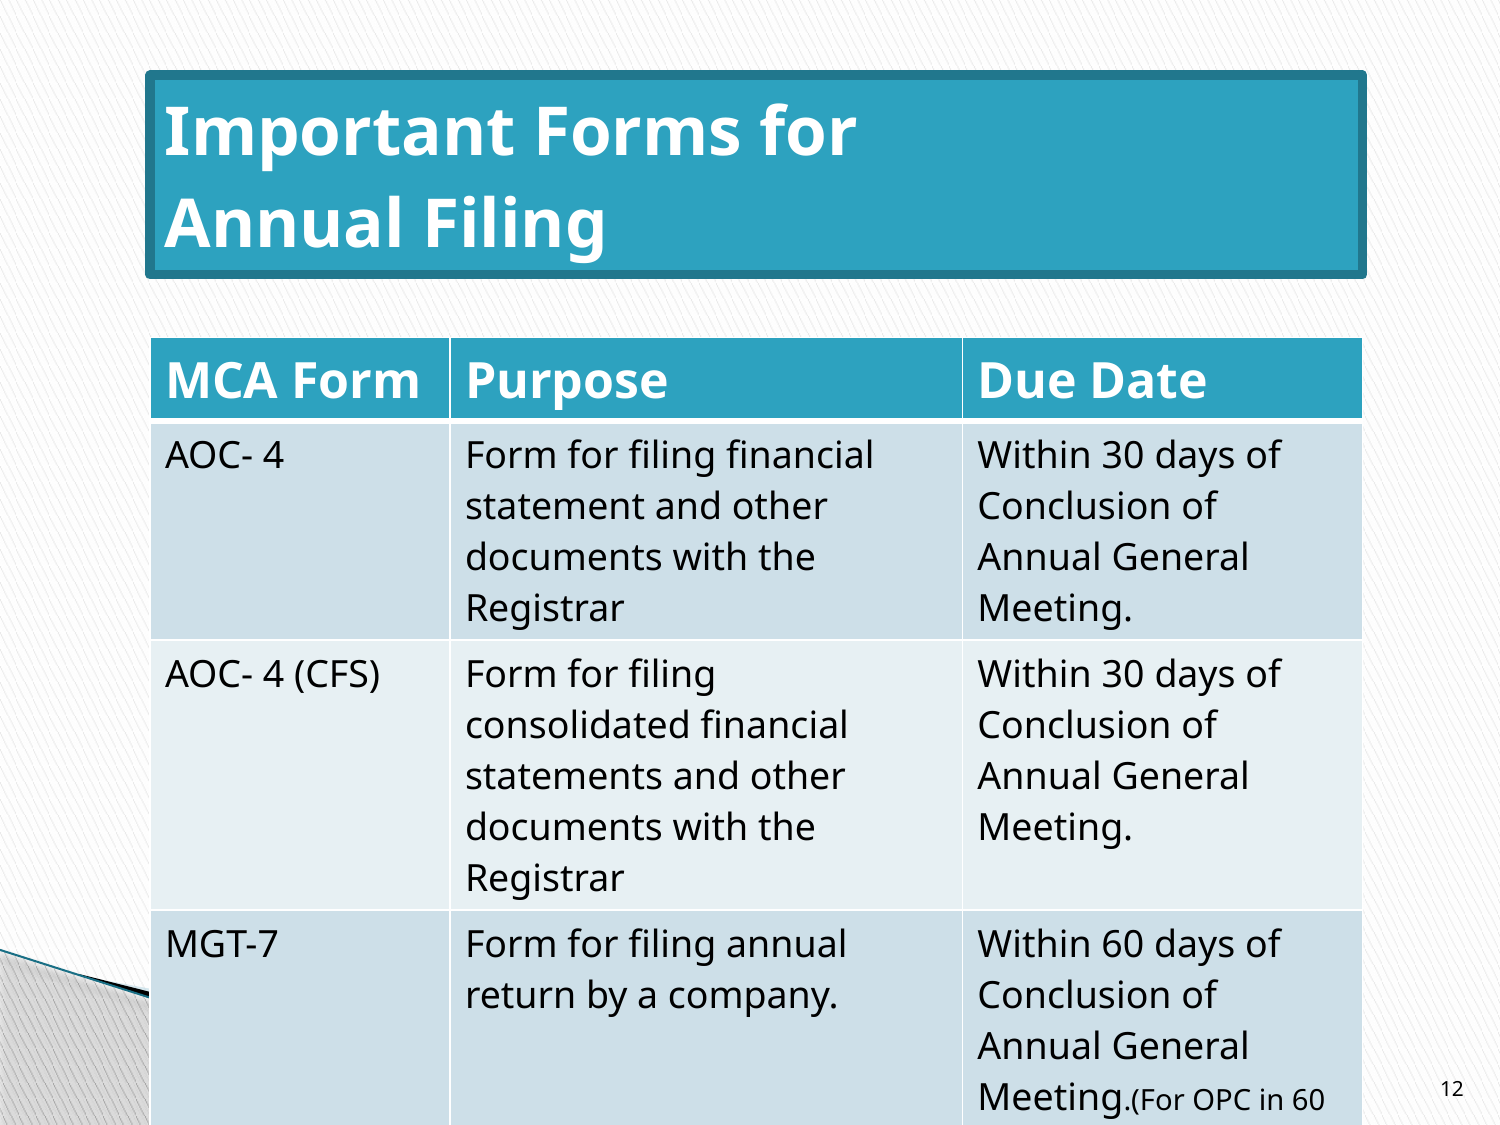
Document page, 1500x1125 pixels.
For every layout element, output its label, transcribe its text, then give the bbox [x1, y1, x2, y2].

table_cell AOC- 4 (CFS) [151, 641, 449, 909]
table_cell Form for filing annual return by a company. [451, 911, 962, 1125]
table_cell Within 30 days of Conclusion of Annual General Meeting. [963, 424, 1362, 639]
title Important Forms for Annual Filing [145, 70, 1367, 279]
table_cell Within 30 days of Conclusion of Annual General Meeting. [963, 641, 1362, 909]
table_cell MGT-7 [151, 911, 449, 1125]
slide_number 12 [1418, 1051, 1479, 1112]
table_cell AOC- 4 [151, 424, 449, 639]
table_cell Form for filing consolidated financial statements and other documents with the Registrar [451, 641, 962, 909]
table_cell Form for filing financial statement and other documents with the Registrar [451, 424, 962, 639]
table_header Due Date [963, 338, 1362, 418]
table_header MCA Form [151, 338, 449, 418]
table_header Purpose [451, 338, 962, 418]
table_cell Within 60 days of Conclusion of Annual General Meeting.(For OPC in 60 days of ending of 6 month from FY closure) [963, 911, 1362, 1125]
